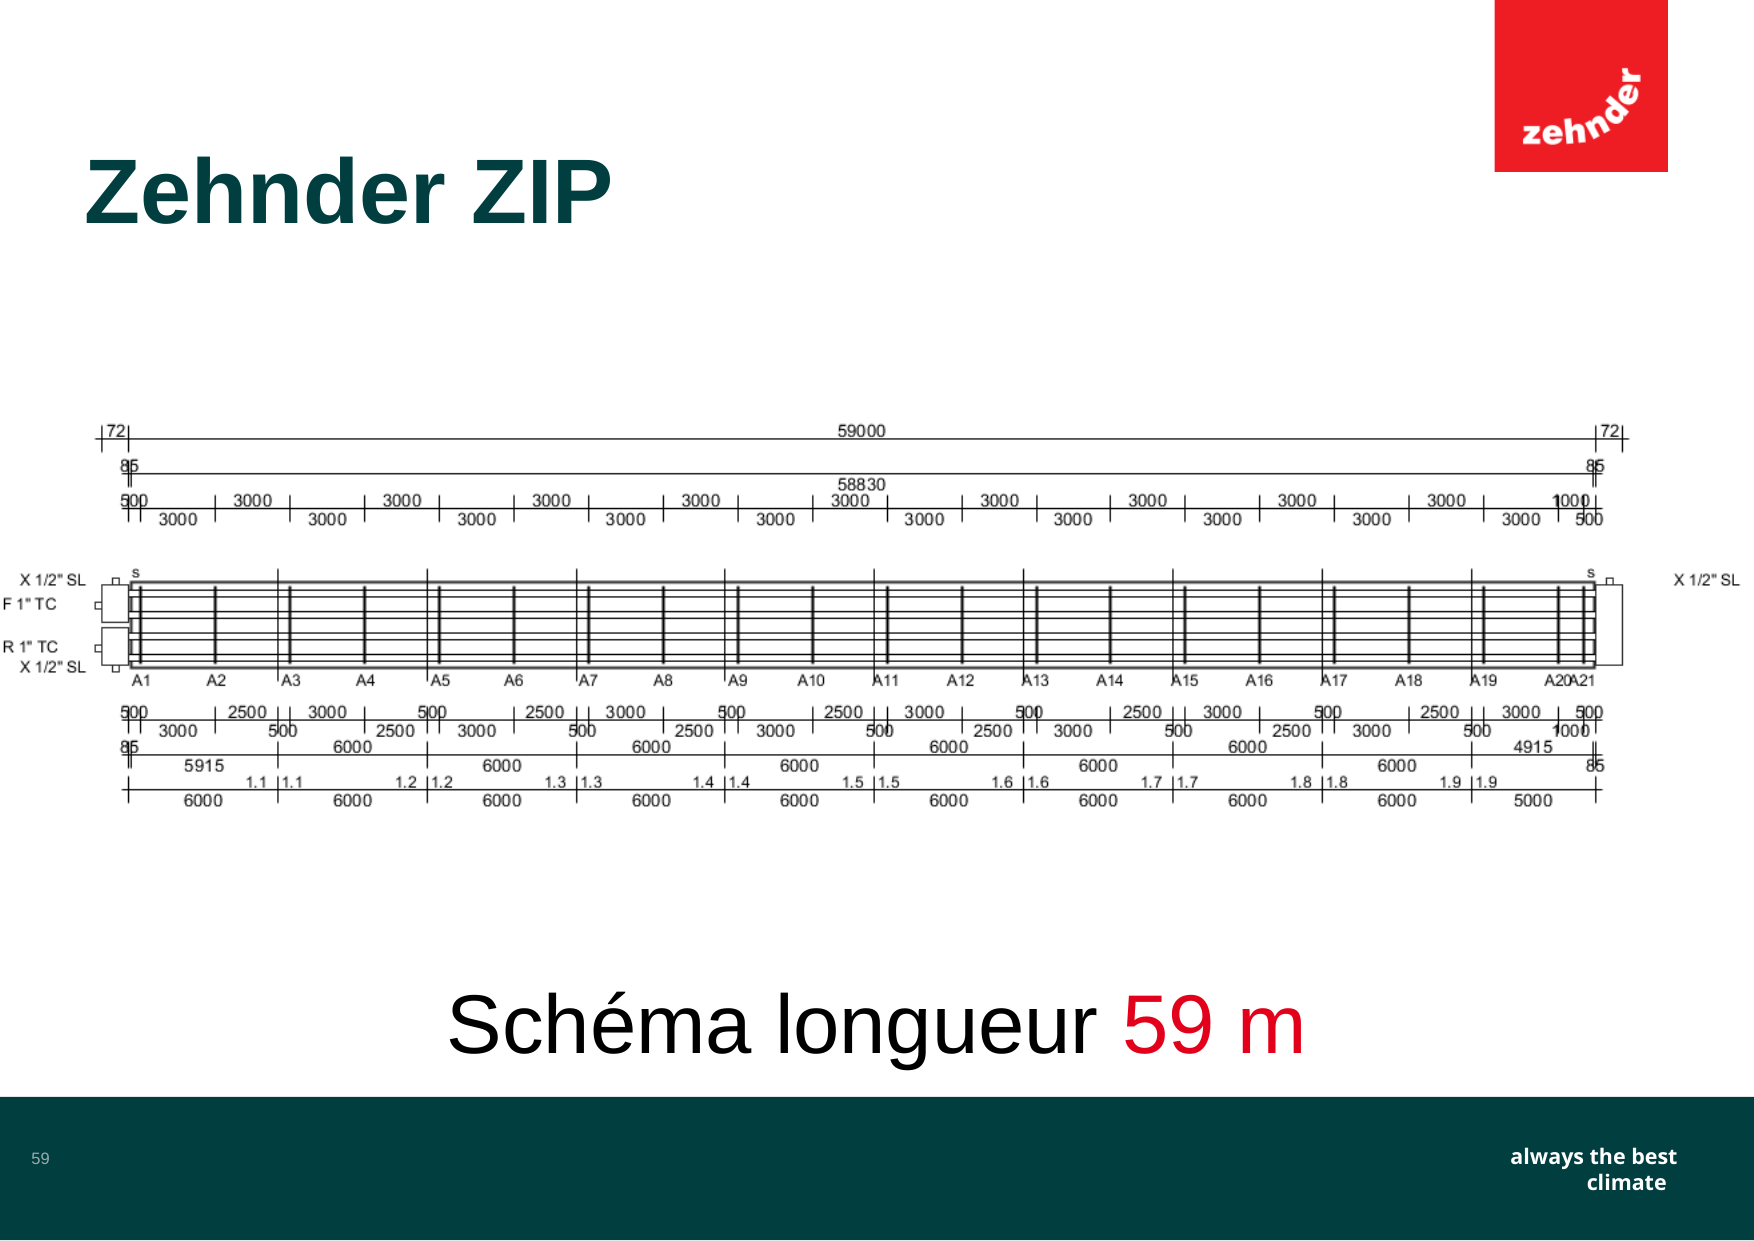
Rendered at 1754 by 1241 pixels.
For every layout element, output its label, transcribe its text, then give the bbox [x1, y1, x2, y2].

title Zehnder ZIP [70, 136, 1583, 207]
text_box Schéma longueur 59 m [431, 962, 1323, 1078]
picture [0, 417, 1754, 820]
